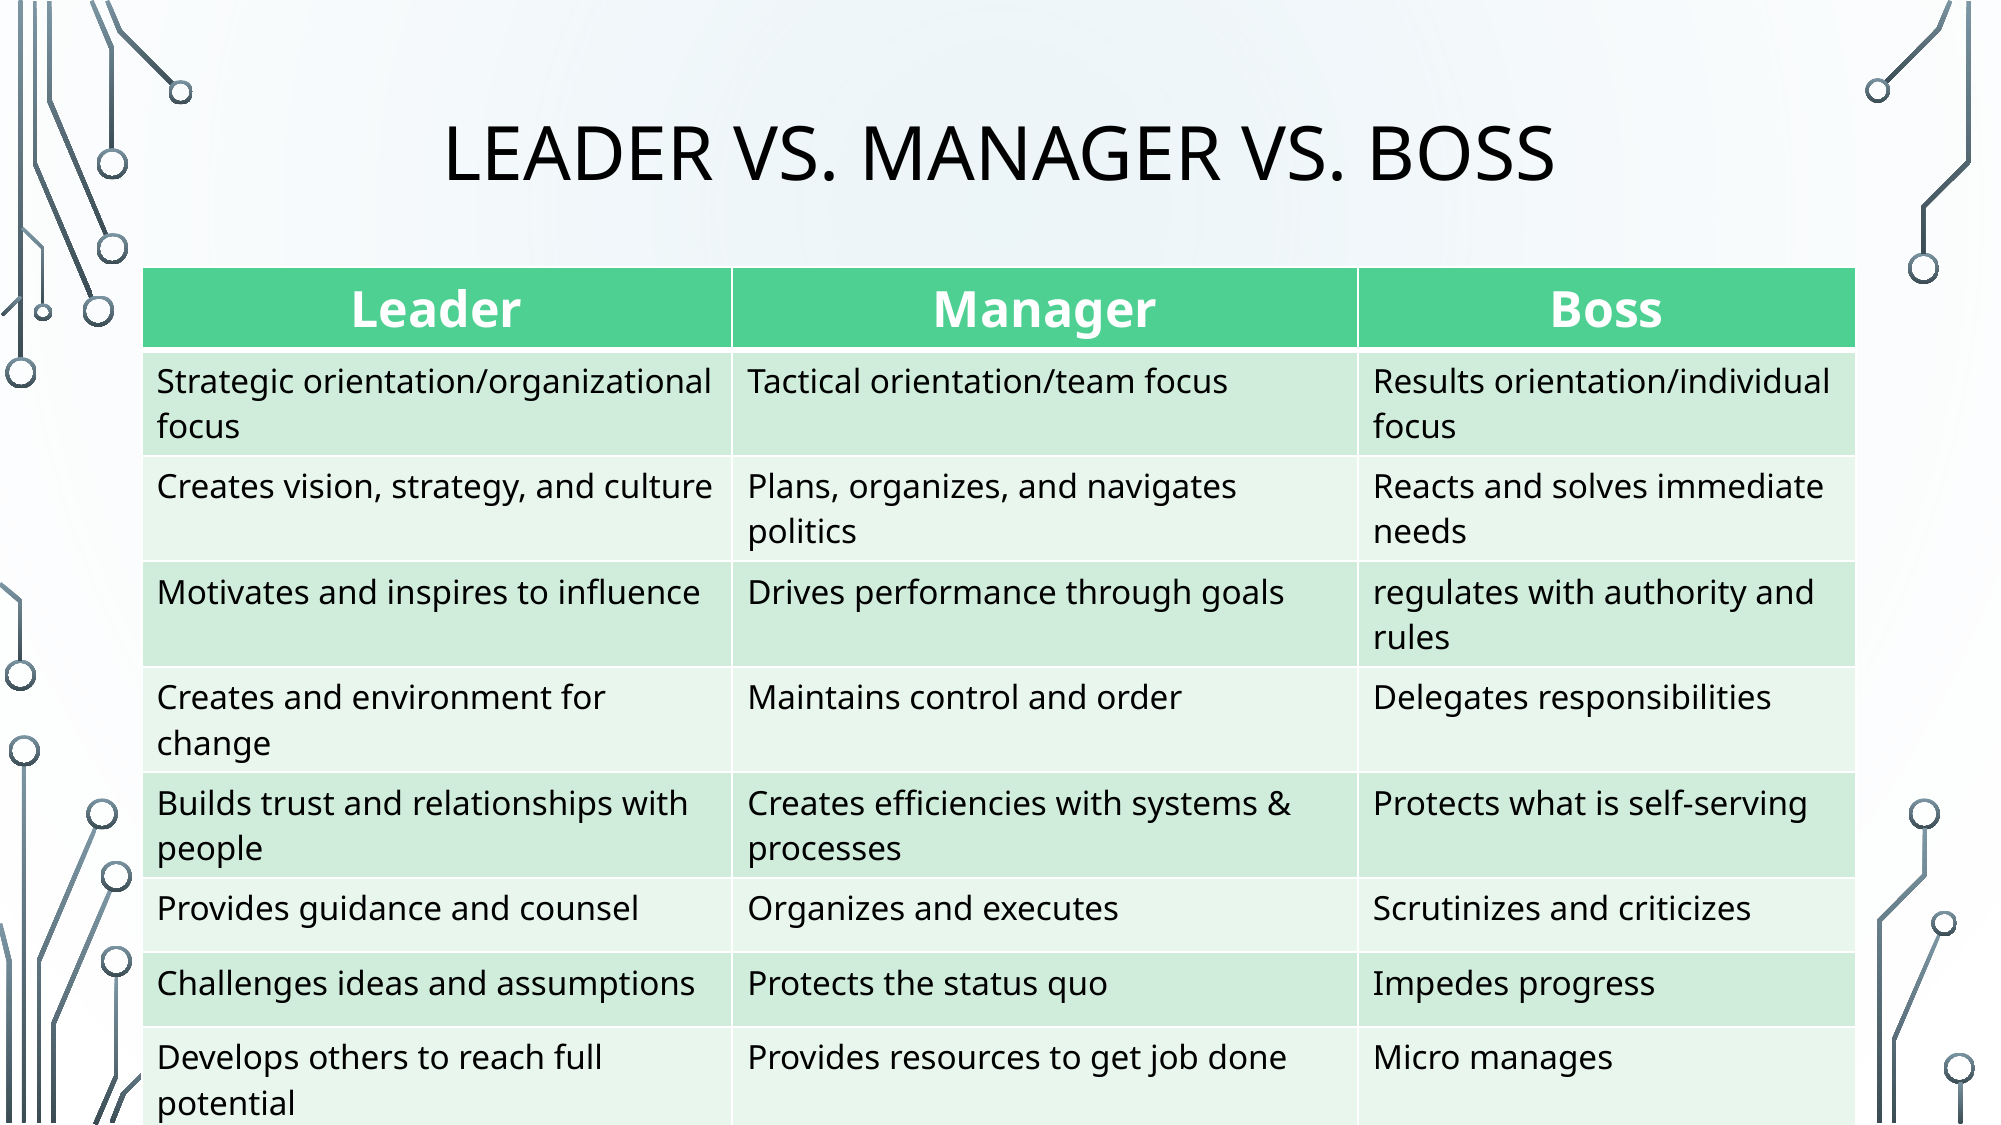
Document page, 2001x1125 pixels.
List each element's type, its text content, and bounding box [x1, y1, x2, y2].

table_cell Plans, organizes, and navigates politics [733, 457, 1357, 560]
table_cell regulates with authority and rules [1359, 562, 1855, 666]
table_cell Creates efficiencies with systems & processes [733, 773, 1357, 877]
table_cell Creates and environment for change [143, 668, 731, 771]
table_cell Challenges ideas and assumptions [143, 953, 731, 1026]
table_cell Micro manages [1359, 1028, 1855, 1125]
table_cell Tactical orientation/team focus [733, 353, 1357, 455]
table_cell Maintains control and order [733, 668, 1357, 771]
table_cell Impedes progress [1359, 953, 1855, 1026]
table_cell Creates vision, strategy, and culture [143, 457, 731, 560]
table_cell Provides guidance and counsel [143, 879, 731, 951]
table_header Leader [143, 268, 731, 347]
table_cell Drives performance through goals [733, 562, 1357, 666]
table_cell Organizes and executes [733, 879, 1357, 951]
table_cell Provides resources to get job done [733, 1028, 1357, 1125]
table_cell Reacts and solves immediate needs [1359, 457, 1855, 560]
table_header Boss [1359, 268, 1855, 347]
table_cell Results orientation/individual focus [1359, 353, 1855, 455]
title Leader vs. manager vs. Boss [187, 35, 1813, 266]
table_cell Builds trust and relationships with people [143, 773, 731, 877]
table_cell Delegates responsibilities [1359, 668, 1855, 771]
table_cell Scrutinizes and criticizes [1359, 879, 1855, 951]
table_cell Develops others to reach full potential [143, 1028, 731, 1125]
table_header Manager [733, 268, 1357, 347]
table_cell Protects the status quo [733, 953, 1357, 1026]
table_cell Strategic orientation/organizational focus [143, 353, 731, 455]
table_cell Protects what is self-serving [1359, 773, 1855, 877]
table_cell Motivates and inspires to influence [143, 562, 731, 666]
